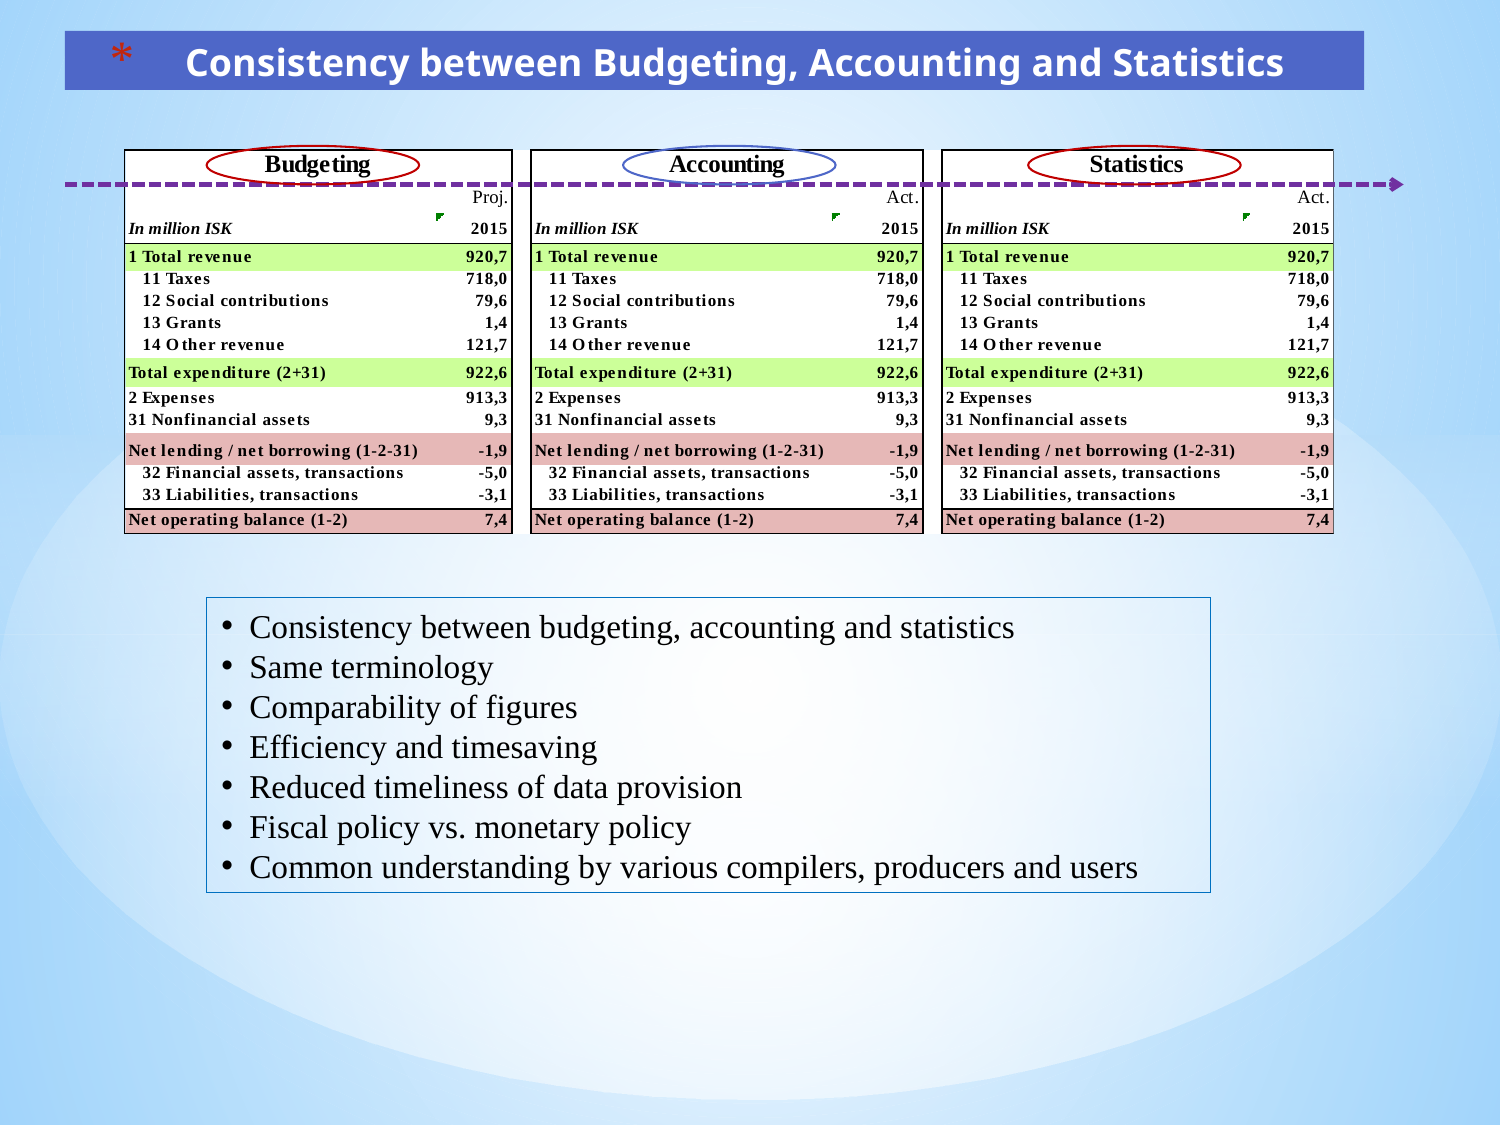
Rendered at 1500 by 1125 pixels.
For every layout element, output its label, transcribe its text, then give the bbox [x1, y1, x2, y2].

picture [123, 148, 1336, 184]
title Consistency between Budgeting, Accounting and Statistics [64, 30, 1365, 90]
picture [123, 185, 1336, 536]
text_box Consistency between budgeting, accounting and statistics Same terminology Comparability of figures Efficiency and timesaving Reduced timeliness of data provision Fiscal policy vs. monetary policy Common understanding by various compilers, producers and users [206, 597, 1211, 893]
